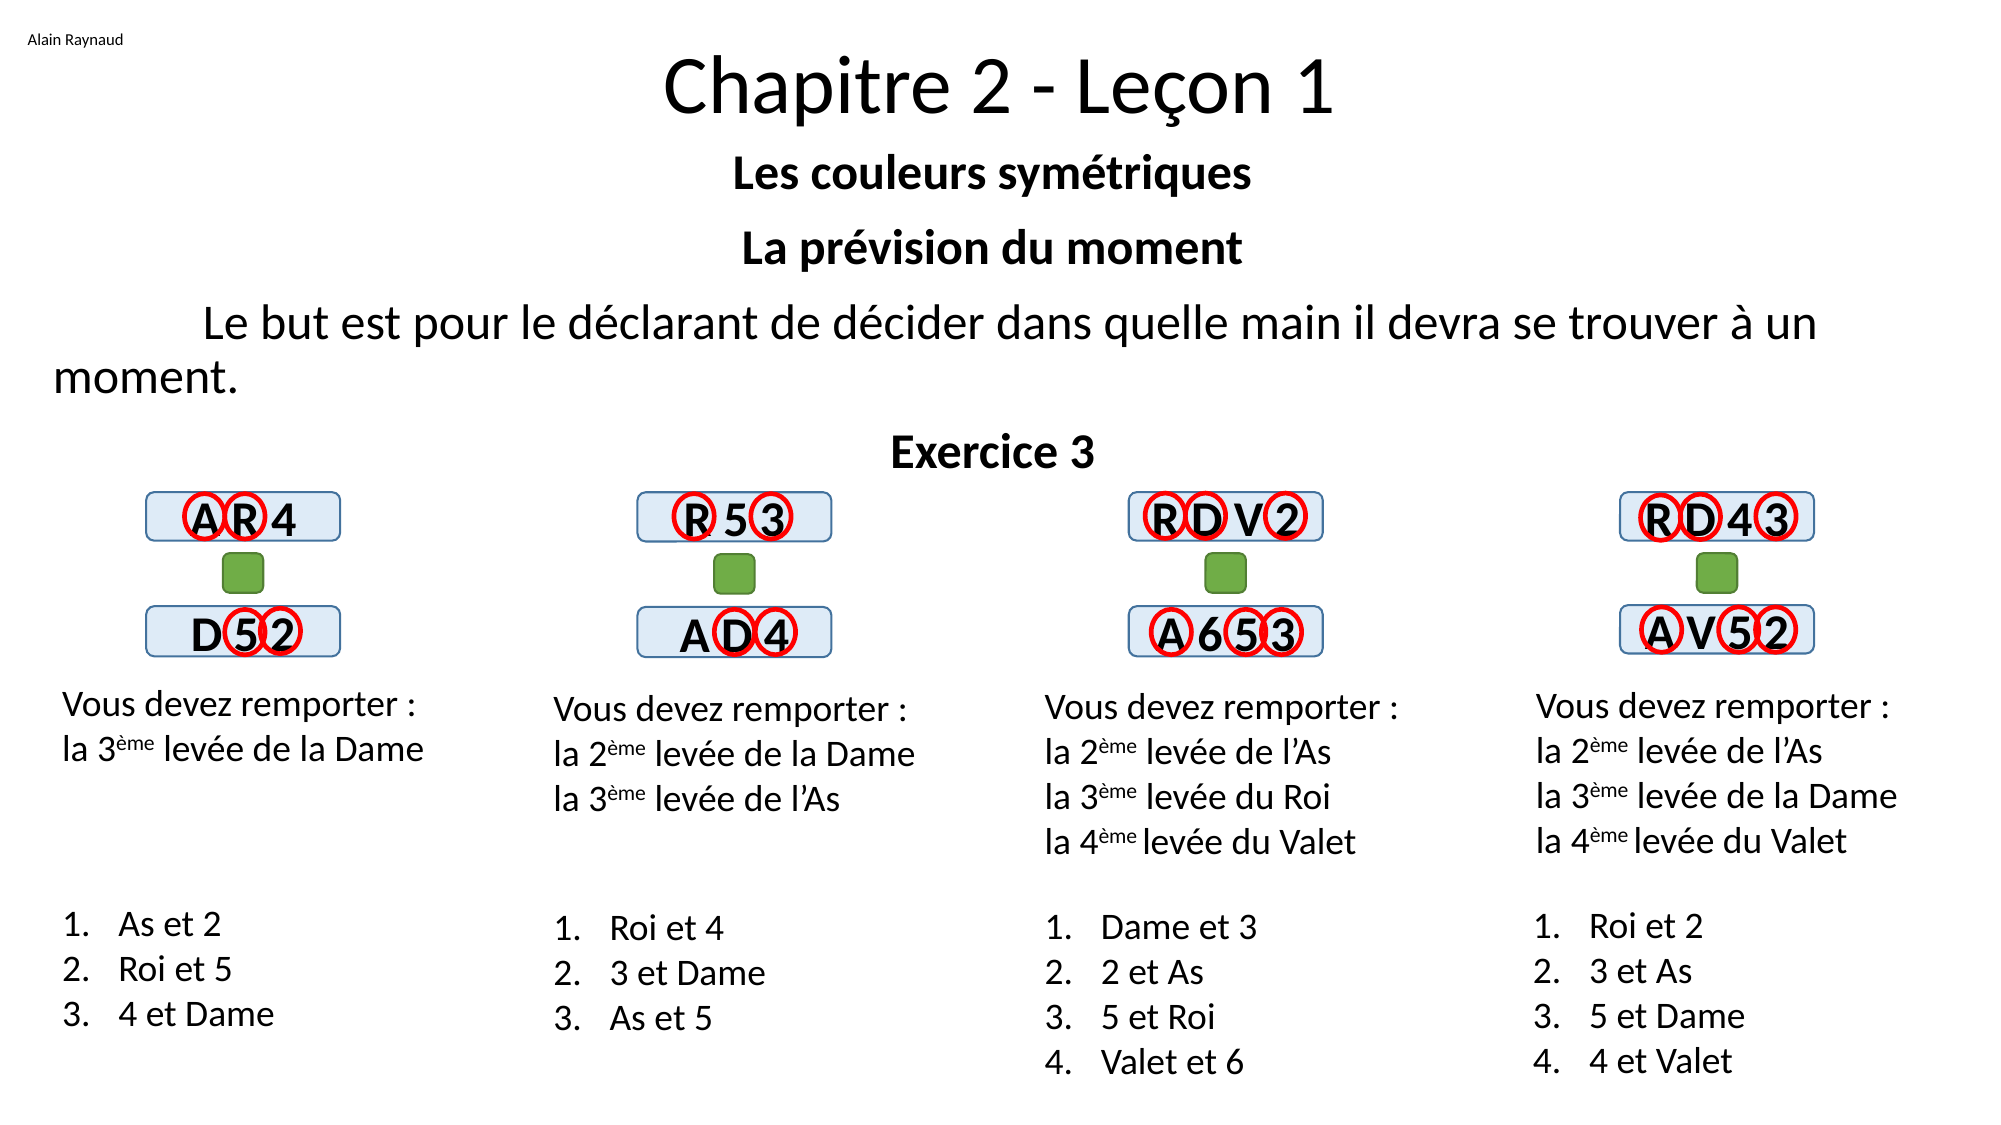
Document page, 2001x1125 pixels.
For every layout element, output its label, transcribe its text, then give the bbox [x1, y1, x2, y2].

text_box Vous devez remporter : la 2ème levée de la Dame la 3ème levée de l’As [538, 676, 971, 827]
subtitle Les couleurs symétriques La prévision du moment Le but est pour le déclarant de décider dans quelle main il devra se trouver à un moment. Exercice 3 [37, 139, 1948, 1088]
text_box Vous devez remporter : la 3ème levée de la Dame [47, 671, 480, 777]
text_box Roi et 4 3 et Dame As et 5 [538, 896, 971, 1046]
text_box As et 2 Roi et 5 4 et Dame [47, 891, 480, 1041]
title Chapitre 2 - Leçon 1 [249, 38, 1750, 139]
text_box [1128, 492, 1323, 657]
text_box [637, 492, 832, 658]
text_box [1620, 492, 1815, 654]
text_box Dame et 3 2 et As 5 et Roi Valet et 6 [1029, 894, 1462, 1090]
text_box Roi et 2 3 et As 5 et Dame 4 et Valet [1518, 893, 1951, 1089]
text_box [146, 492, 341, 657]
text_box Vous devez remporter : la 2ème levée de l’As la 3ème levée du Roi la 4ème levée du Valet [1029, 674, 1462, 870]
text_box Vous devez remporter : la 2ème levée de l’As la 3ème levée de la Dame la 4ème levée du Valet [1521, 674, 1954, 869]
text_box Alain Raynaud [12, 21, 147, 57]
